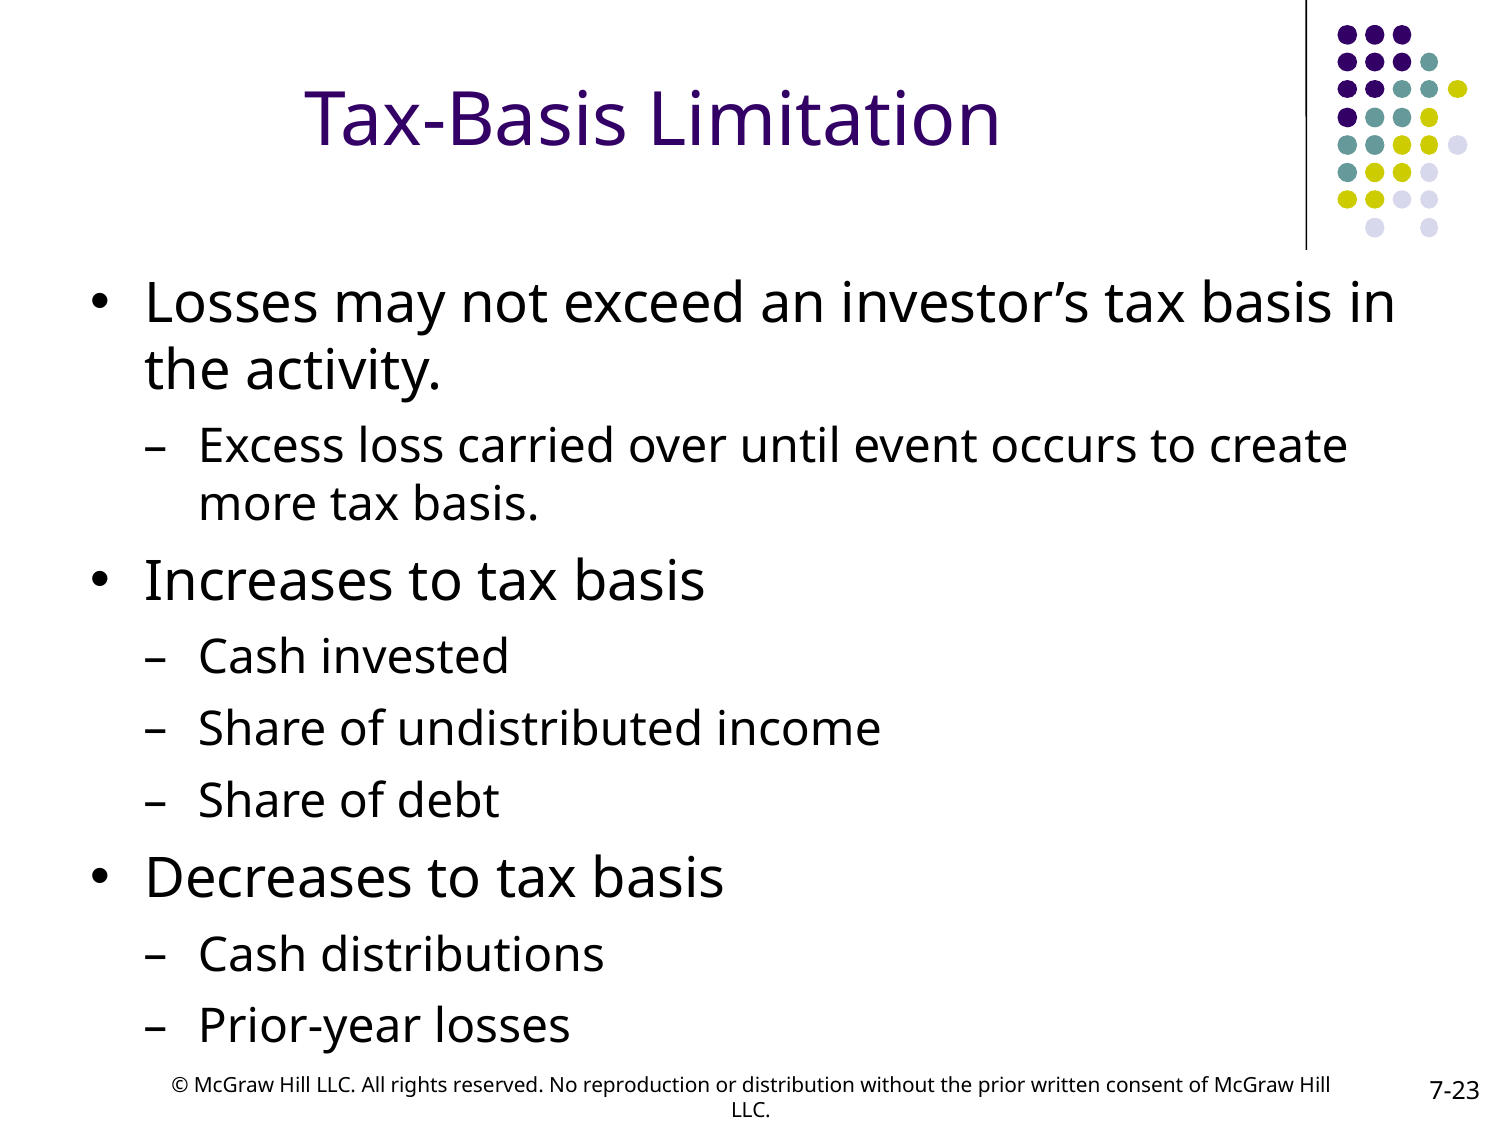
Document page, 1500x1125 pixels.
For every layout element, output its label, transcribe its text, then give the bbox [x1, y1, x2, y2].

list Losses may not exceed an investor’s tax basis in the activity. Excess loss carried over until event occurs to create more tax basis. Increases to tax basis Cash invested Share of undistributed income Share of debt Decreases to tax basis Cash distributions Prior-year losses [75, 259, 1425, 1062]
slide_number 7-23 [1345, 1061, 1496, 1122]
title Tax-Basis Limitation [32, 8, 1275, 234]
